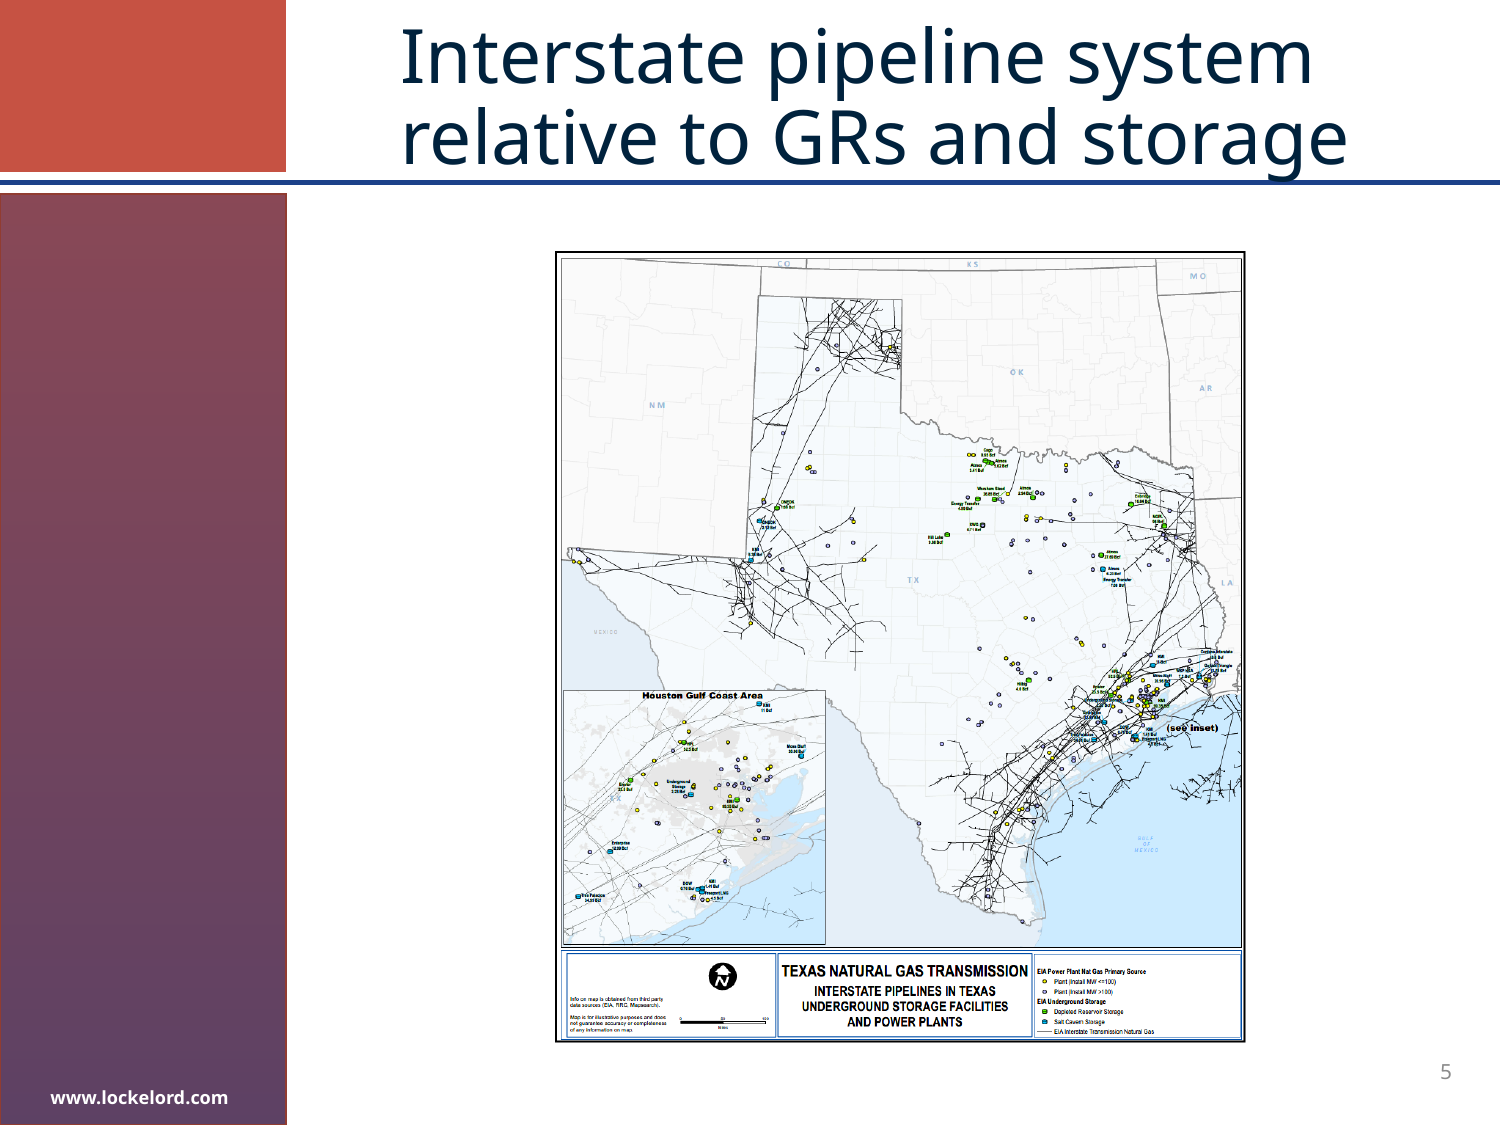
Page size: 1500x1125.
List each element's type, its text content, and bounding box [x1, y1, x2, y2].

slide_number 5 [1389, 1042, 1467, 1103]
title Interstate pipeline system relative to GRs and storage [400, 18, 1400, 182]
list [553, 250, 1246, 1043]
